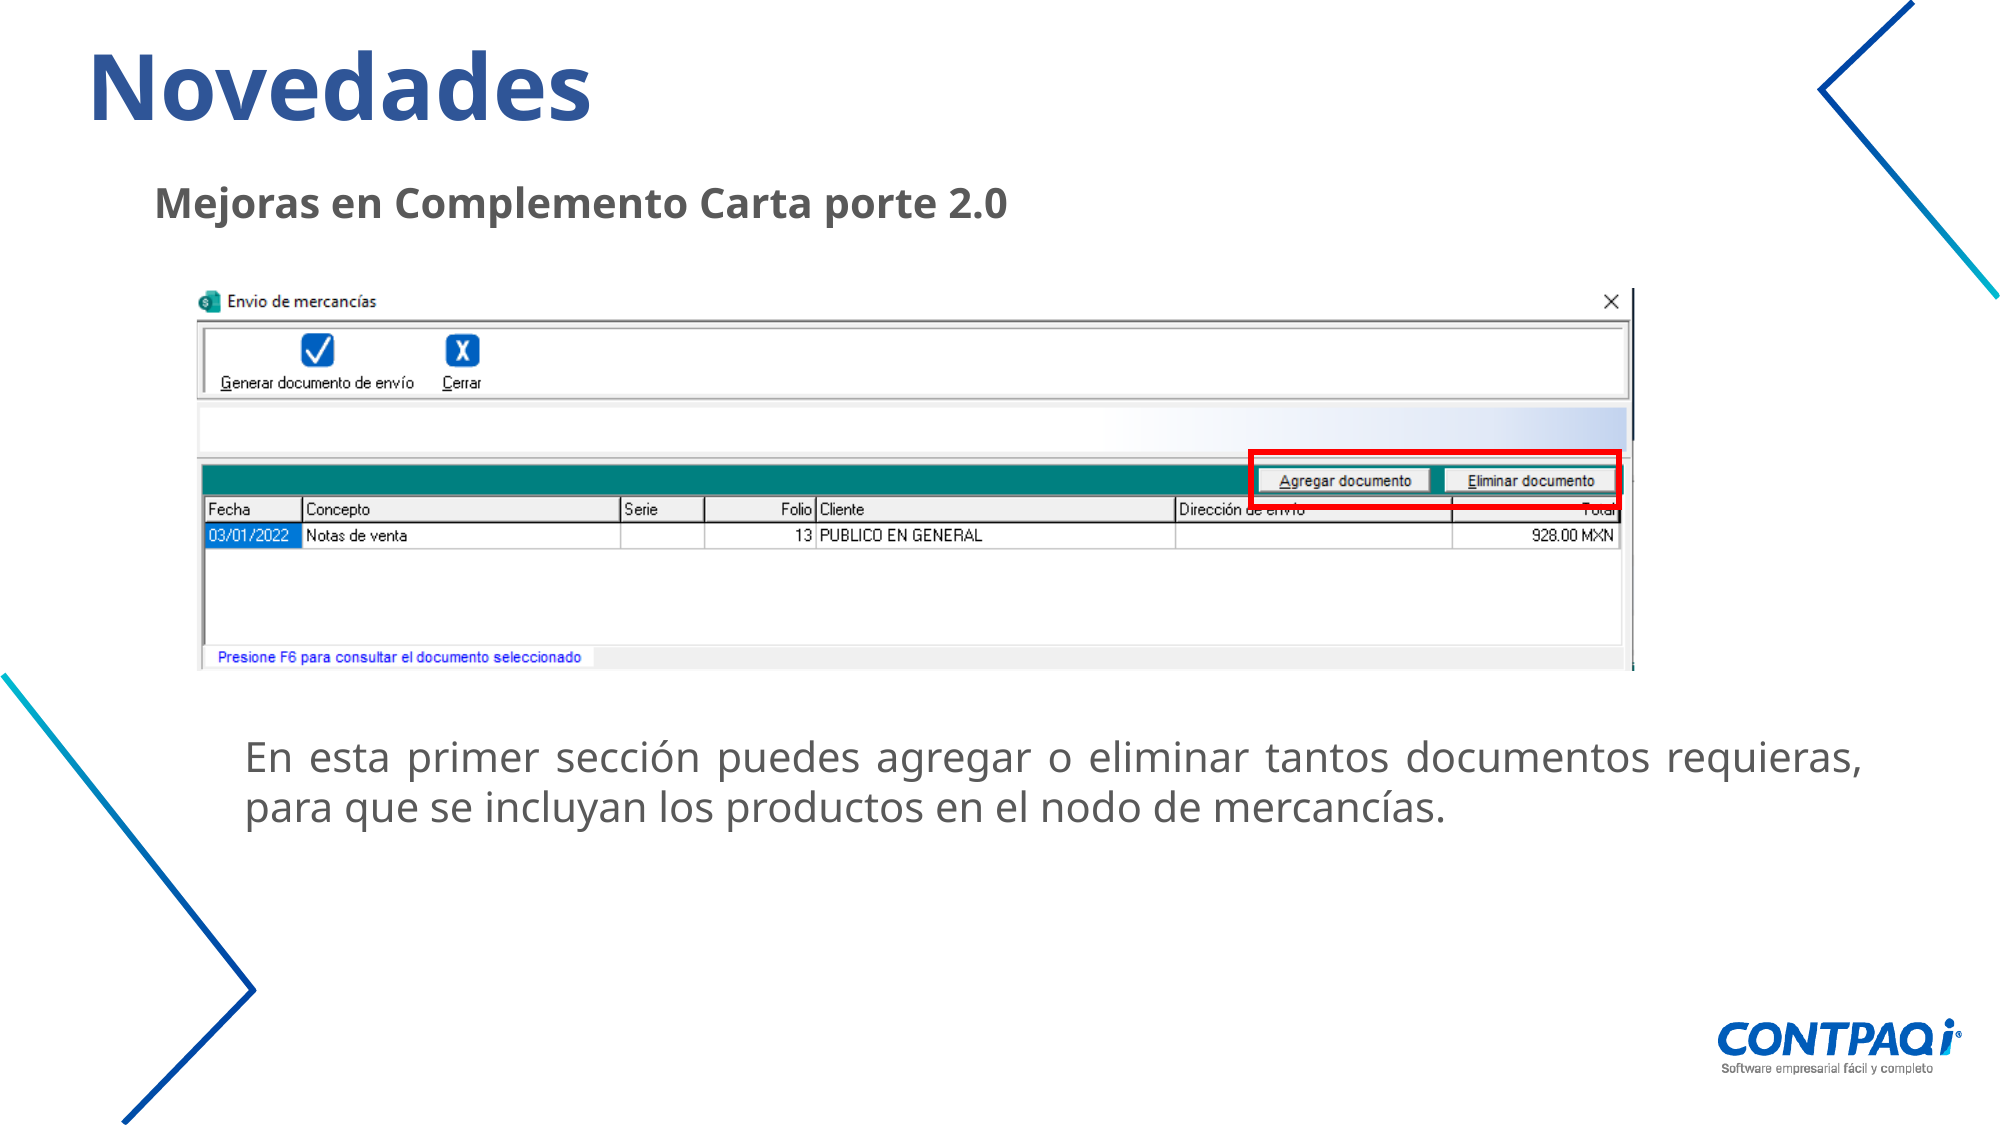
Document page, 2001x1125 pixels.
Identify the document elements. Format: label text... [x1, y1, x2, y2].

text_box Mejoras en Complemento Carta porte 2.0 [139, 169, 1861, 235]
picture [0, 672, 257, 1125]
picture [1718, 1018, 1962, 1075]
picture [1816, 0, 2000, 300]
picture [196, 288, 1635, 671]
title Novedades [71, 19, 1372, 162]
text_box En esta primer sección puedes agregar o eliminar tantos documentos requieras, para que se incluyan los productos en el nodo de mercancías. [229, 723, 1879, 839]
